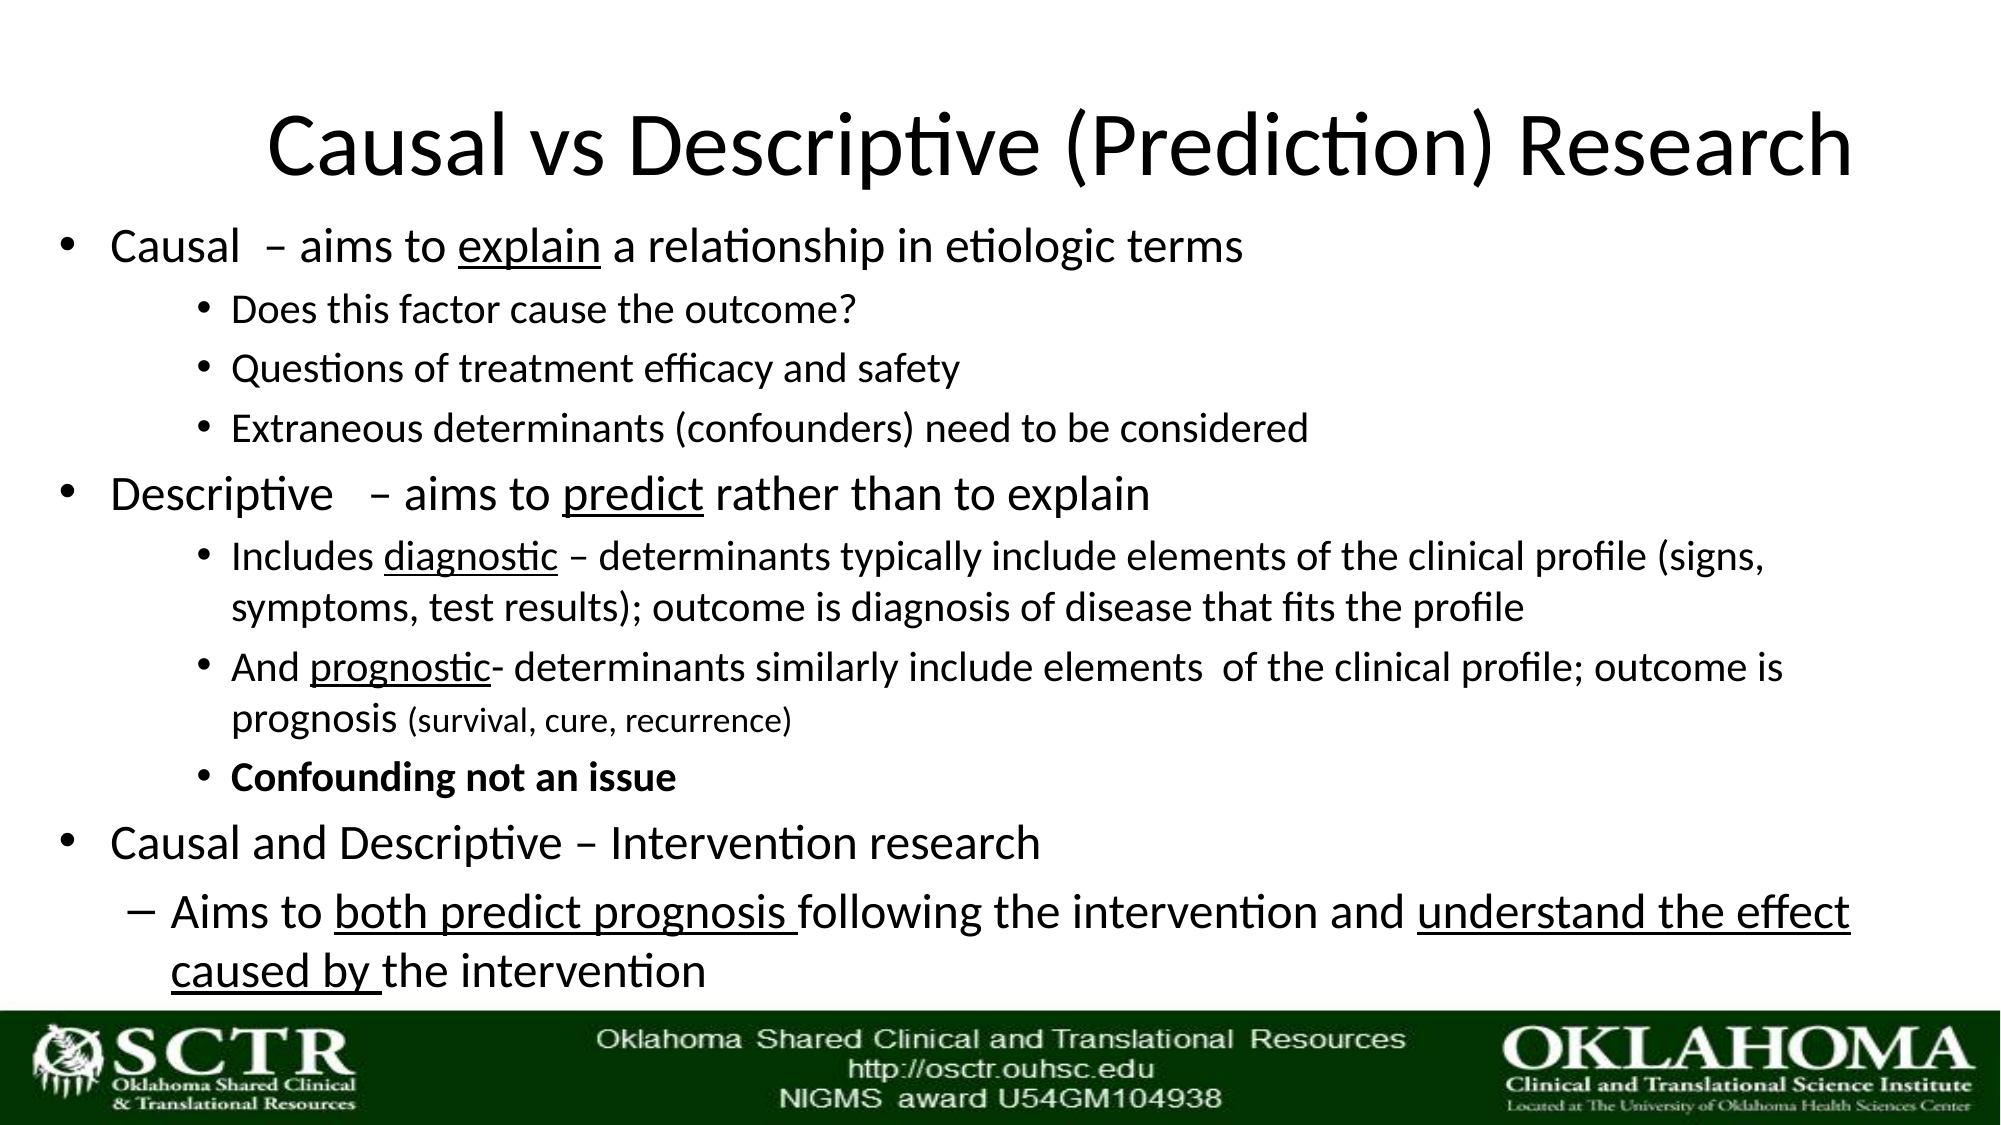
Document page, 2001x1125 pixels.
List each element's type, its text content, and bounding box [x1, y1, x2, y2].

picture [0, 0, 2001, 1125]
title Causal vs Descriptive (Prediction) Research [99, 45, 1900, 205]
list Causal – aims to explain a relationship in etiologic terms Does this factor cause the outcome? Questions of treatment efficacy and safety Extraneous determinants (confounders) need to be considered Descriptive – aims to predict rather than to explain Includes diagnostic – determinants typically include elements of the clinical profile (signs, symptoms, test results); outcome is diagnosis of disease that fits the profile And prognostic- determinants similarly include elements of the clinical profile; outcome is prognosis (survival, cure, recurrence) Confounding not an issue Causal and Descriptive – Intervention research Aims to both predict prognosis following the intervention and understand the effect caused by the intervention [43, 205, 1957, 1006]
